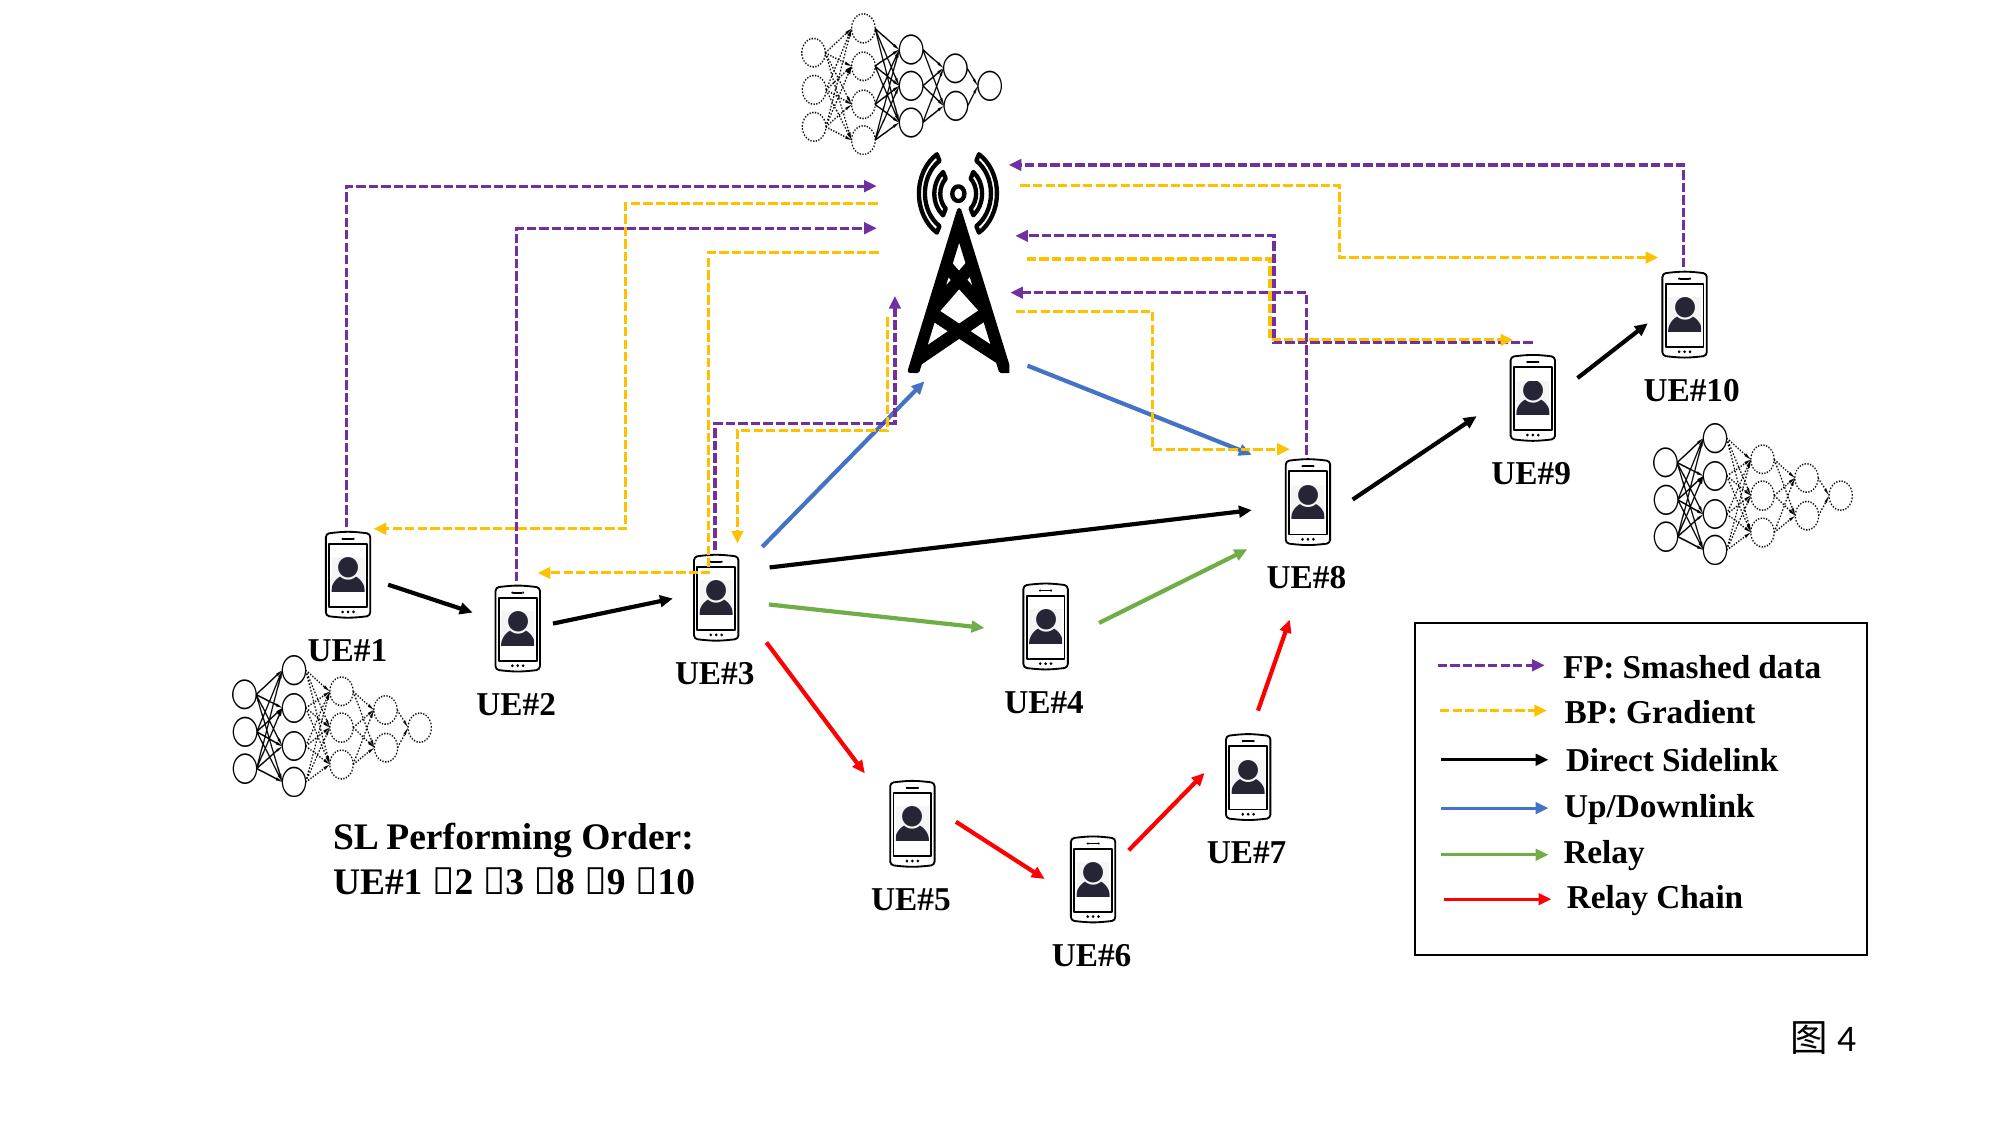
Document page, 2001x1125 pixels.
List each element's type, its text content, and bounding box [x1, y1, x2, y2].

picture [231, 655, 432, 797]
picture [1653, 423, 1853, 565]
text_box 图4 [1775, 1006, 1871, 1067]
picture [801, 13, 1002, 155]
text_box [285, 143, 1868, 982]
